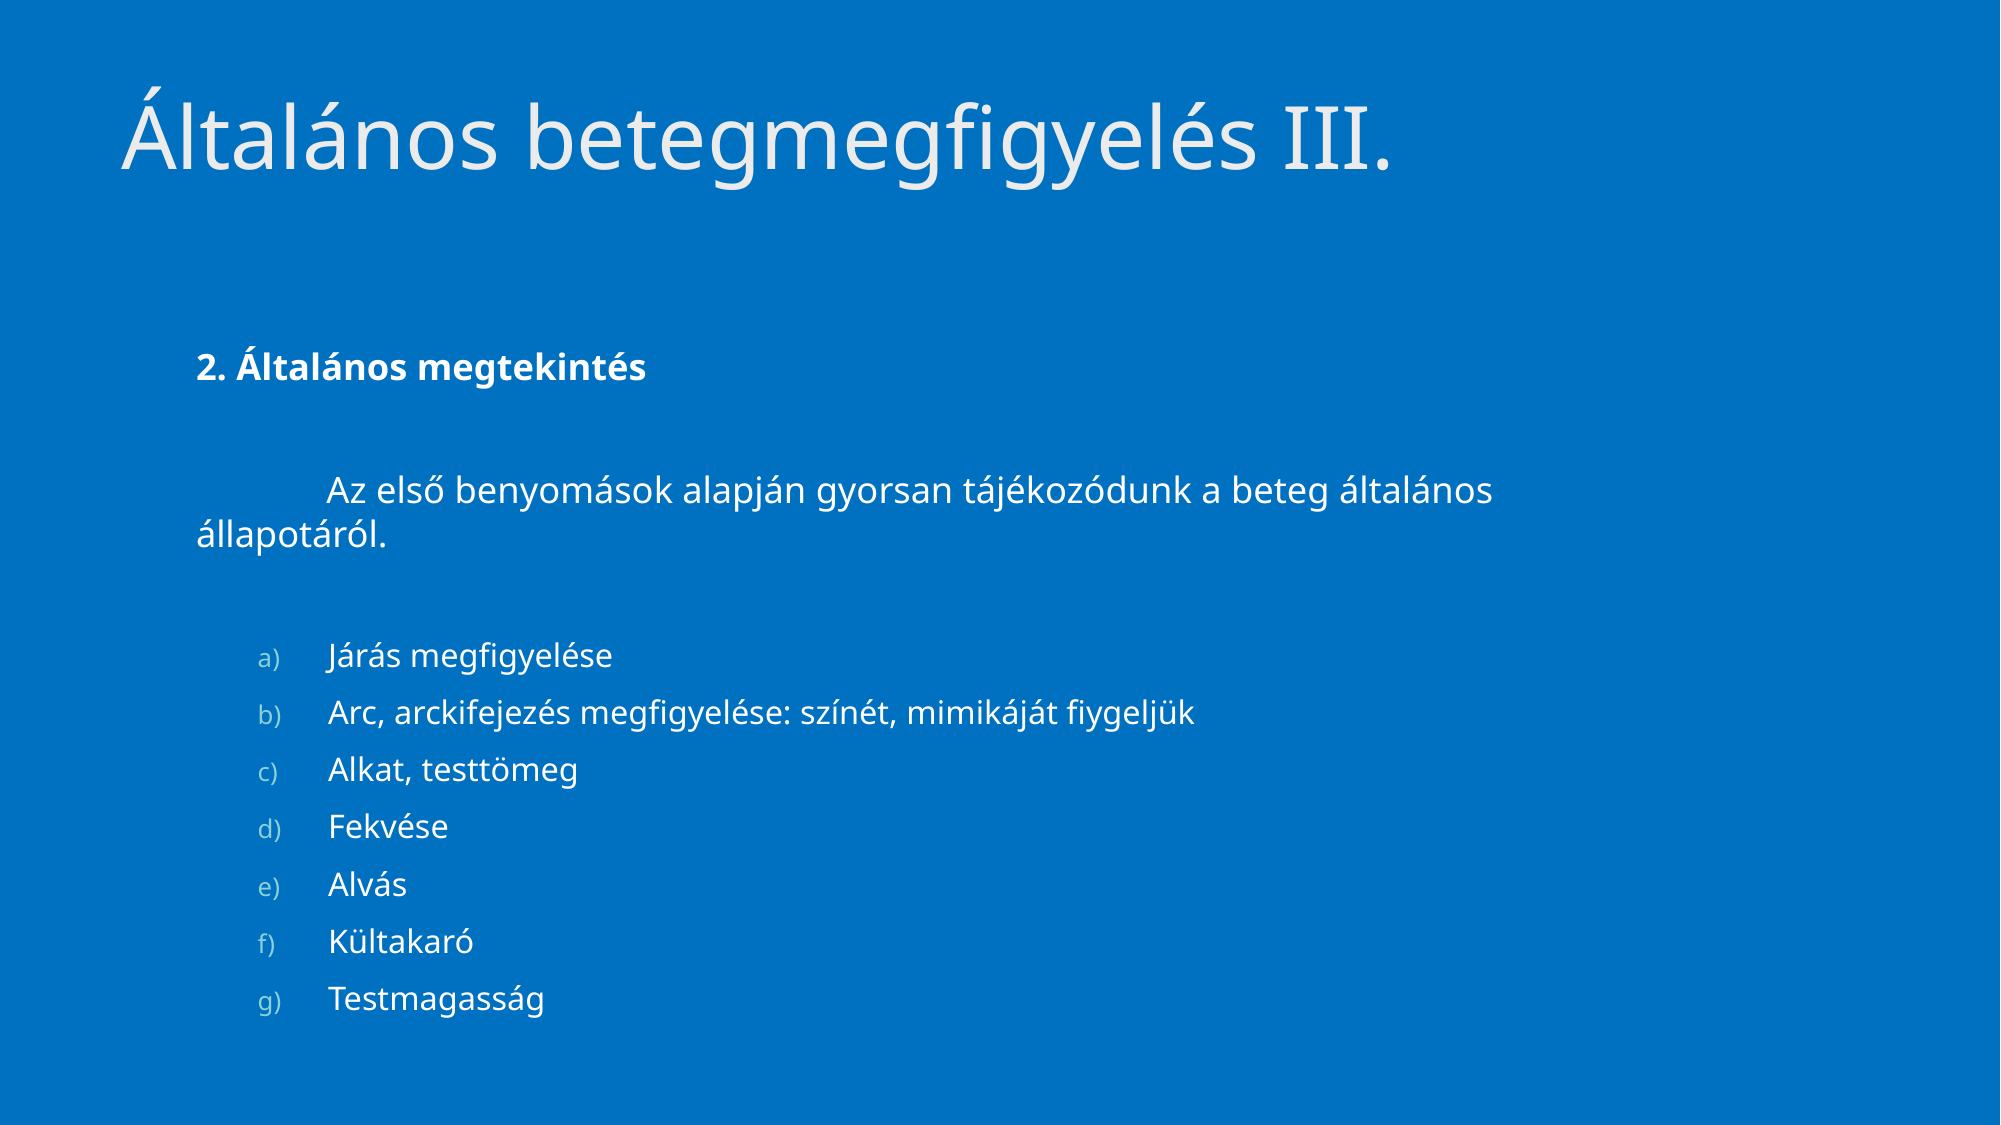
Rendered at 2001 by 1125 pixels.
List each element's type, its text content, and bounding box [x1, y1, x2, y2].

title Általános betegmegfigyelés III. [106, 74, 1649, 304]
list 2. Általános megtekintés Az első benyomások alapján gyorsan tájékozódunk a beteg általános állapotáról. Járás megfigyelése Arc, arckifejezés megfigyelése: színét, mimikáját fiygeljük Alkat, testtömeg Fekvése Alvás Kültakaró Testmagasság [181, 336, 1649, 1025]
